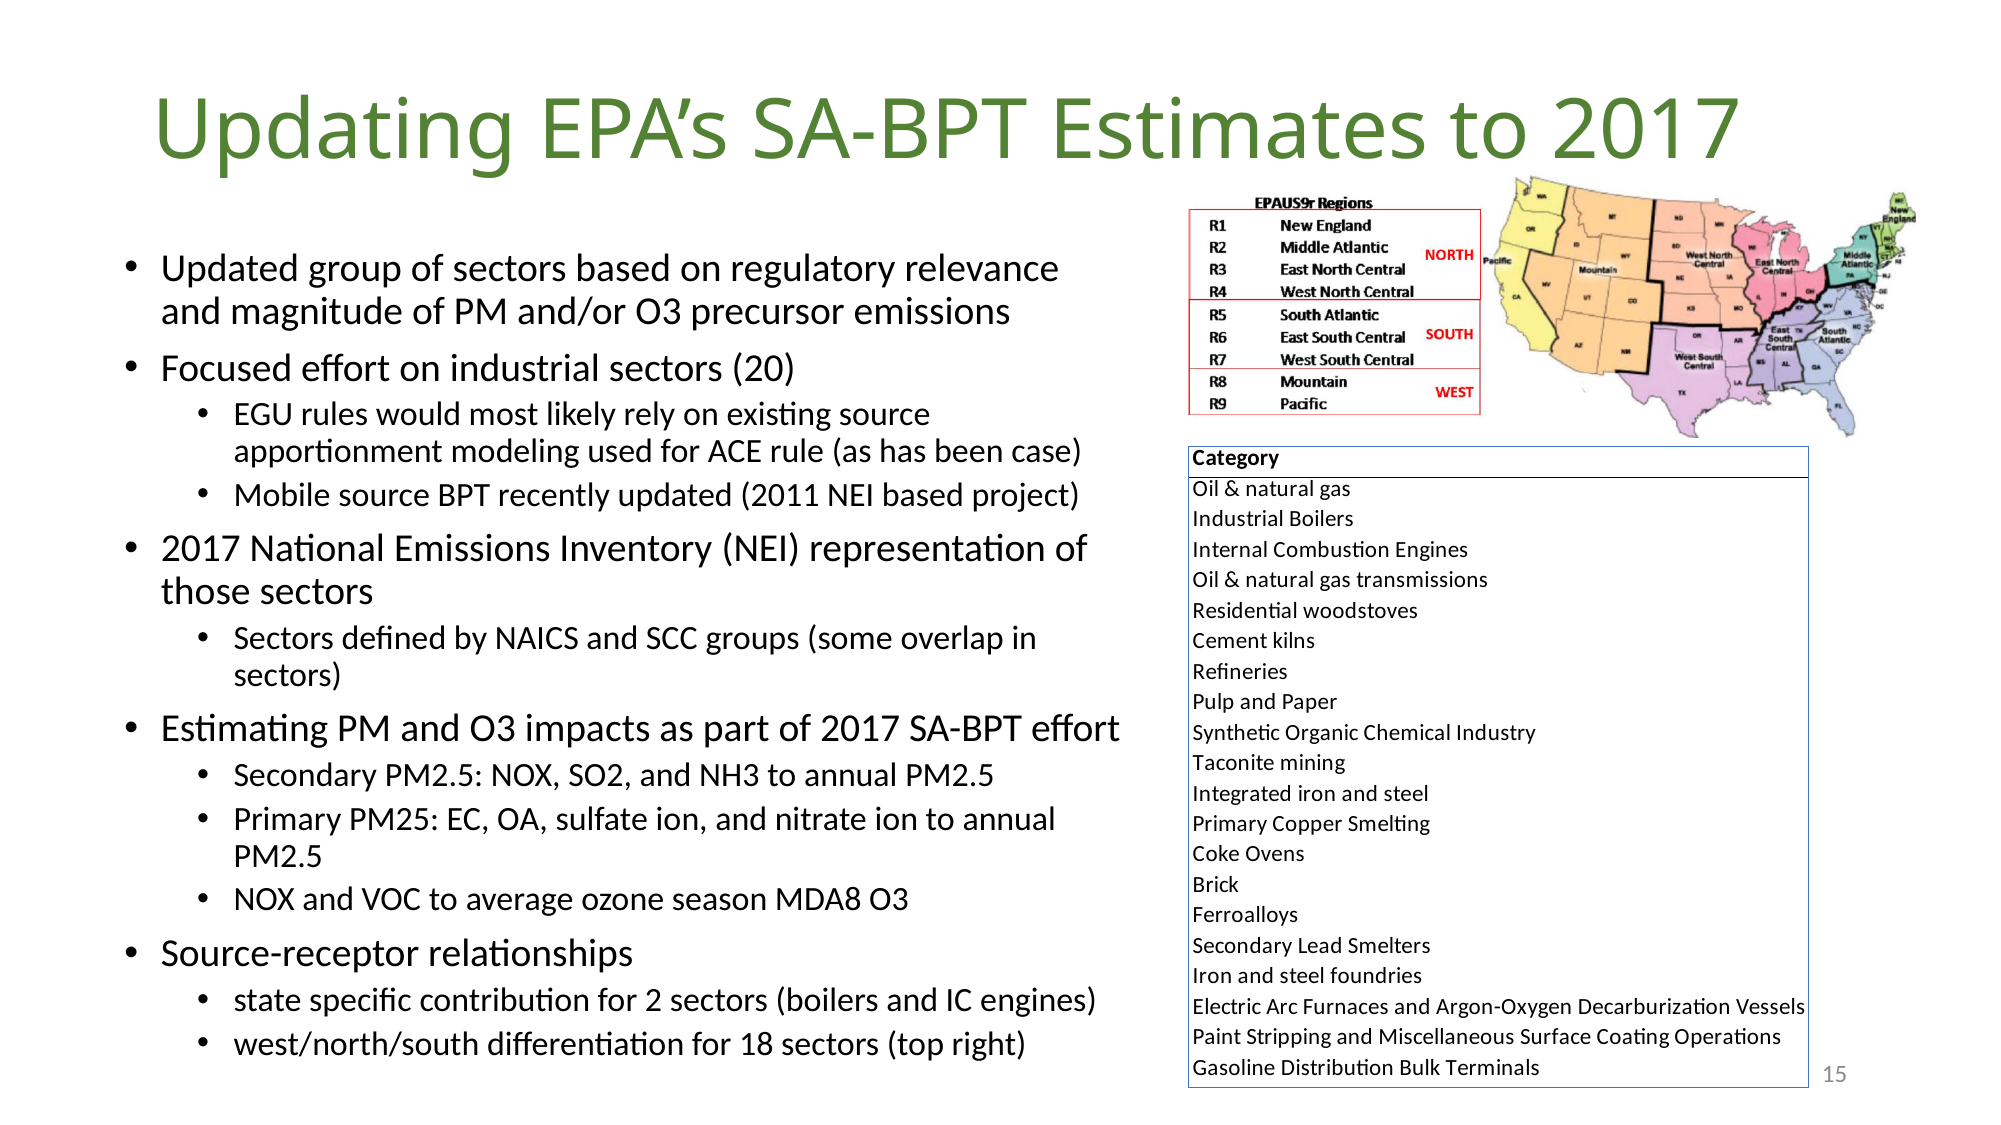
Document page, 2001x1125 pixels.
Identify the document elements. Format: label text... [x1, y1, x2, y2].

picture [1167, 165, 1935, 438]
list Updated group of sectors based on regulatory relevance and magnitude of PM and/or O3 precursor emissions Focused effort on industrial sectors (20) EGU rules would most likely rely on existing source apportionment modeling used for ACE rule (as has been case) Mobile source BPT recently updated (2011 NEI based project) 2017 National Emissions Inventory (NEI) representation of those sectors Sectors defined by NAICS and SCC groups (some overlap in sectors) Estimating PM and O3 impacts as part of 2017 SA-BPT effort Secondary PM2.5: NOX, SO2, and NH3 to annual PM2.5 Primary PM25: EC, OA, sulfate ion, and nitrate ion to annual PM2.5 NOX and VOC to average ozone season MDA8 O3 Source-receptor relationships state specific contribution for 2 sectors (boilers and IC engines) west/north/south differentiation for 18 sectors (top right) [109, 239, 1140, 1091]
slide_number 15 [1412, 1042, 1863, 1103]
title Updating EPA’s SA-BPT Estimates to 2017 [137, 22, 1863, 240]
picture [1188, 446, 1809, 1088]
